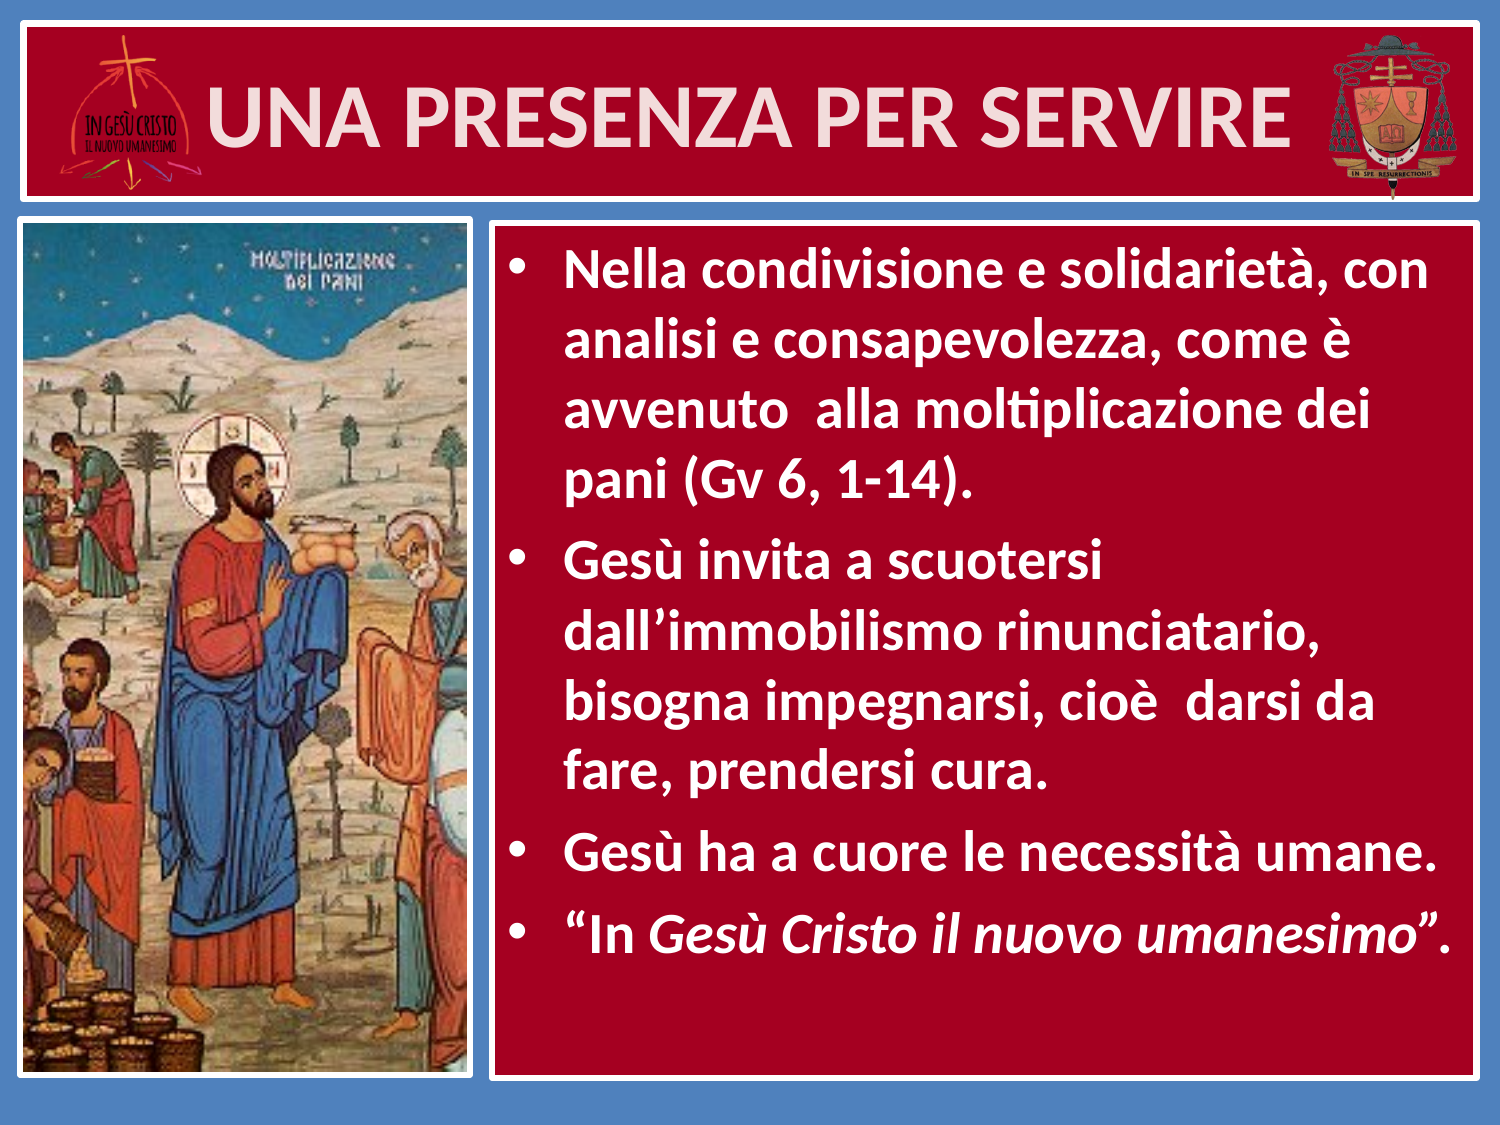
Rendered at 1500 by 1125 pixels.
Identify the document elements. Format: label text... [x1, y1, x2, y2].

title UNA PRESENZA PER SERVIRE [23, 23, 1477, 200]
picture [1328, 34, 1459, 200]
picture [59, 34, 202, 191]
list Nella condivisione e solidarietà, con analisi e consapevolezza, come è avvenuto alla moltiplicazione dei pani (Gv 6, 1-14). Gesù invita a scuotersi dall’immobilismo rinunciatario, bisogna impegnarsi, cioè darsi da fare, prendersi cura. Gesù ha a cuore le necessità umane. “In Gesù Cristo il nuovo umanesimo”. [492, 222, 1477, 1079]
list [23, 222, 467, 1072]
